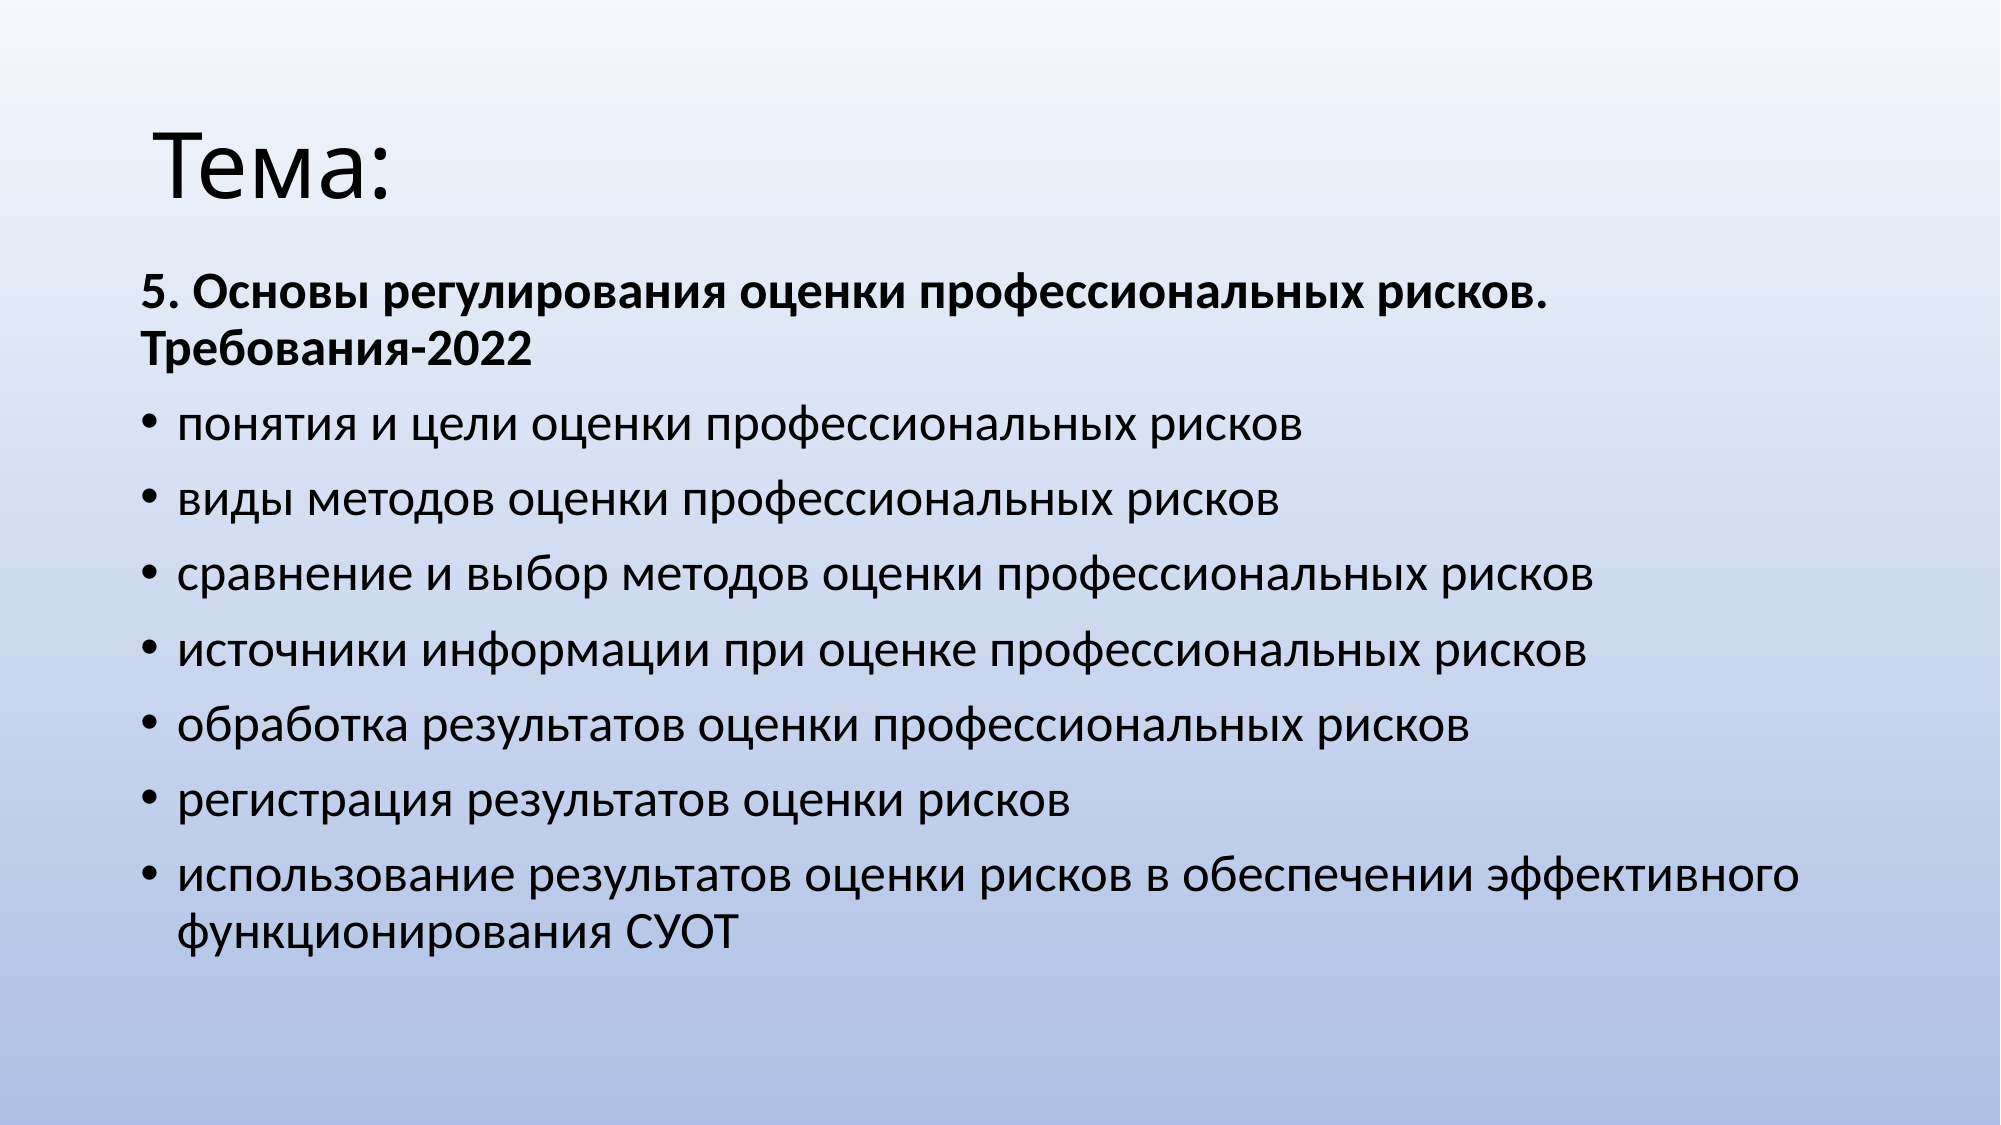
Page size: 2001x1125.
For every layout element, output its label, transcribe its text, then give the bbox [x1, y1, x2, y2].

list 5. Основы регулирования оценки профессиональных рисков. Требования-2022 понятия и цели оценки профессиональных рисков виды методов оценки профессиональных рисков сравнение и выбор методов оценки профессиональных рисков источники информации при оценке профессиональных рисков обработка результатов оценки профессиональных рисков регистрация результатов оценки рисков использование результатов оценки рисков в обеспечении эффективного функционирования СУОТ [125, 256, 1851, 970]
title Тема: [137, 59, 1863, 278]
